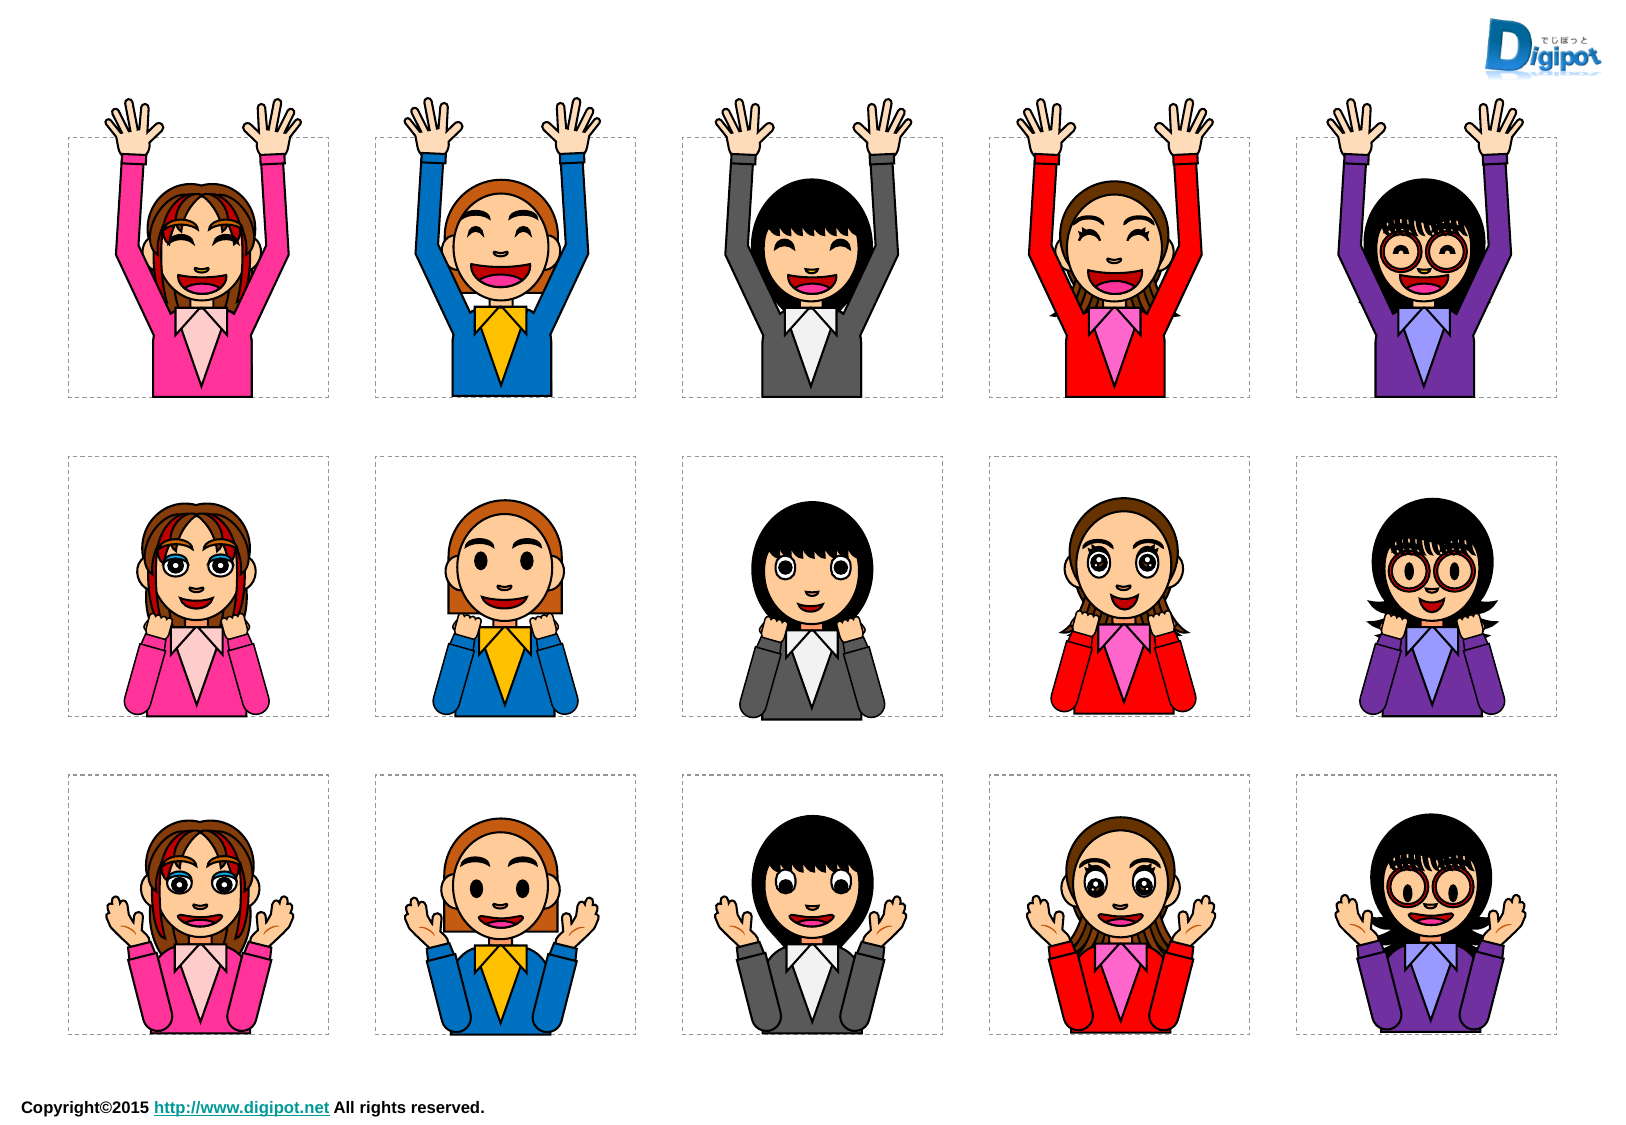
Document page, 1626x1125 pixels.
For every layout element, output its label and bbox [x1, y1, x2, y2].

text_box [403, 818, 600, 1035]
text_box [1025, 816, 1217, 1033]
text_box [406, 97, 599, 396]
text_box [1363, 498, 1501, 717]
text_box [717, 98, 910, 397]
text_box [107, 98, 300, 397]
text_box [128, 503, 266, 717]
text_box [437, 499, 574, 717]
text_box [1018, 98, 1212, 397]
text_box [713, 815, 908, 1034]
text_box [1334, 814, 1527, 1033]
picture [1485, 18, 1602, 82]
text_box [1329, 98, 1522, 397]
text_box [105, 820, 295, 1034]
text_box [1055, 497, 1192, 714]
text_box [743, 501, 881, 720]
